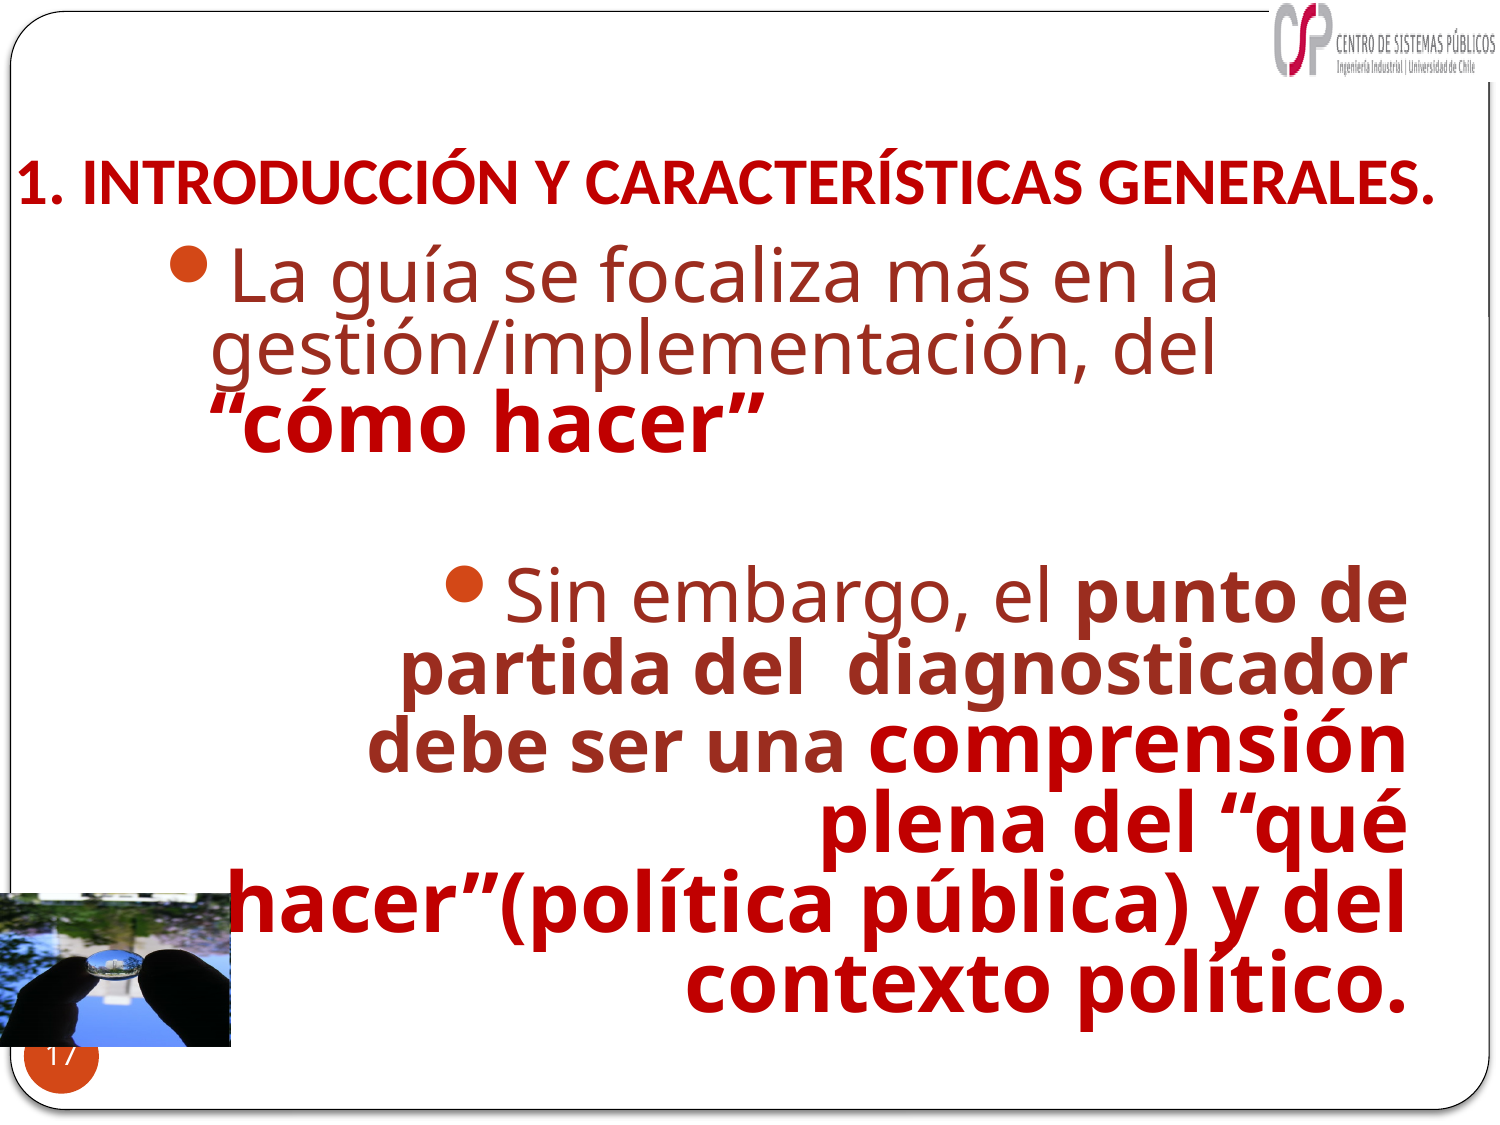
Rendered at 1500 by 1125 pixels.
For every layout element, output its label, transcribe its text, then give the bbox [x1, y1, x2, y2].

slide_number 17 [23, 1056, 99, 1094]
picture [0, 892, 231, 1047]
list La guía se focaliza más en la gestión/implementación, del “cómo hacer” Sin embargo, el punto de partida del diagnosticador debe ser una comprensión plena del “qué hacer”(política pública) y del contexto político. [150, 237, 1425, 988]
title 1. INTRODUCCIÓN Y CARACTERÍSTICAS GENERALES. [0, 45, 1500, 233]
picture [1269, 0, 1500, 82]
